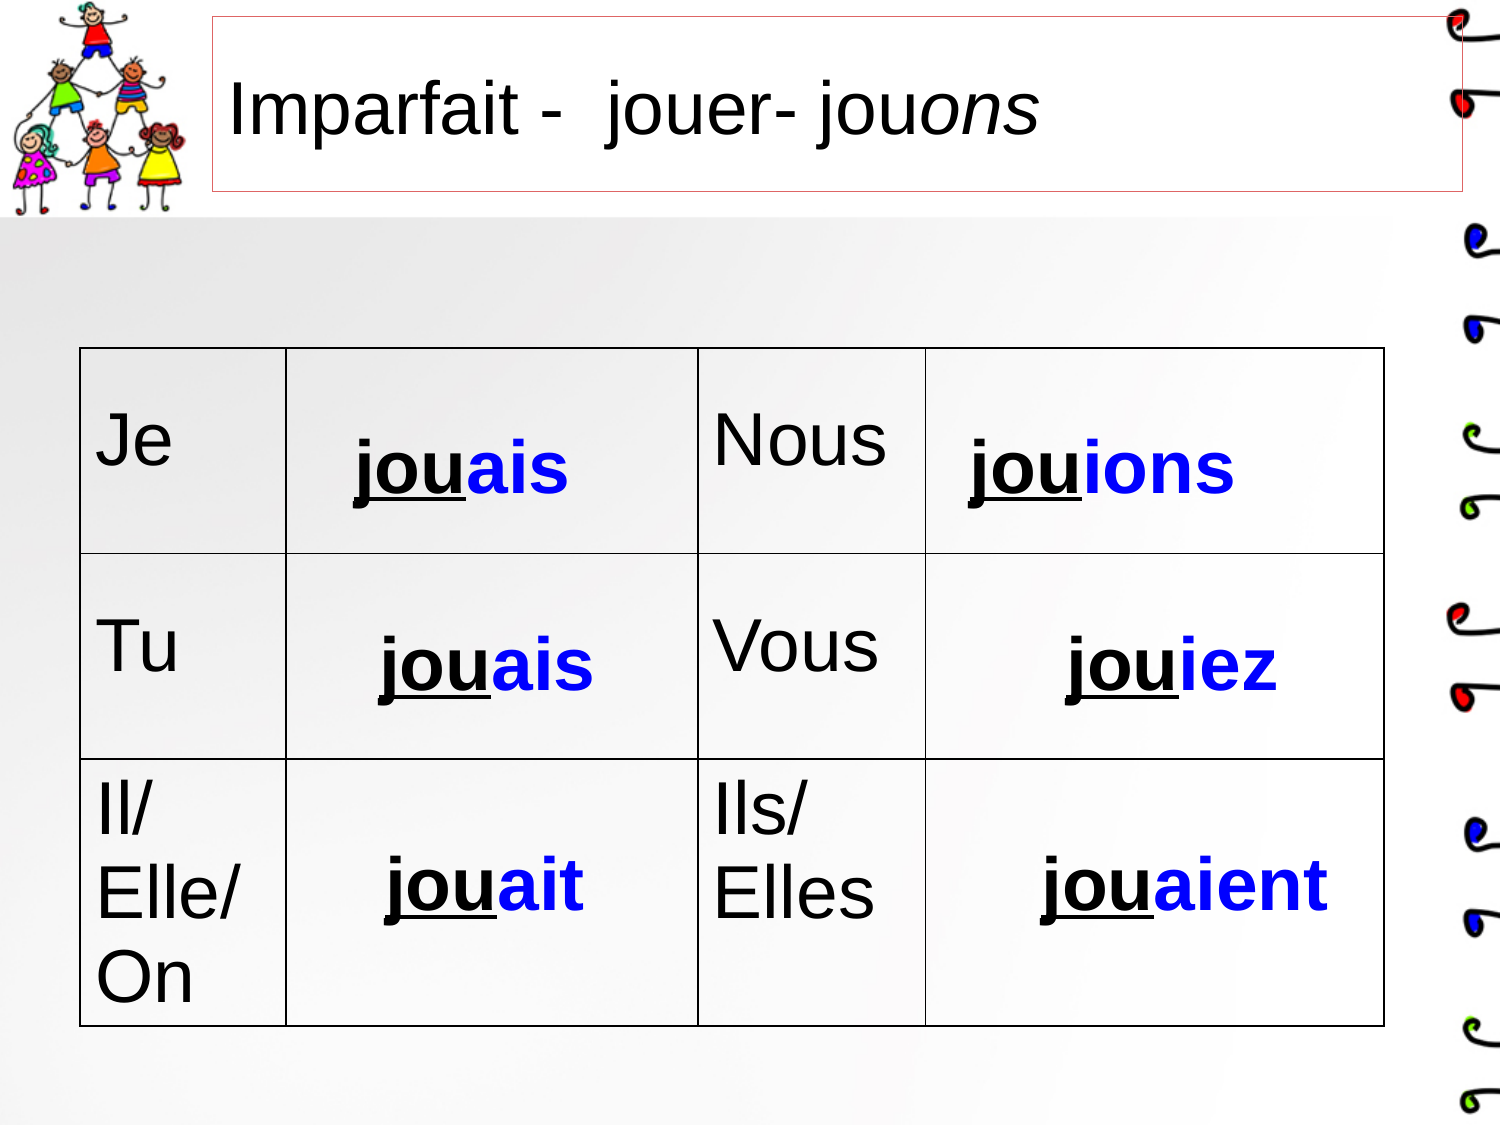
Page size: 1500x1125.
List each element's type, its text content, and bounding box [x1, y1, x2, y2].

table_cell Ils/ Elles [699, 760, 925, 1025]
table_header [926, 349, 1383, 553]
table_header Nous [699, 349, 925, 553]
text_box jouions [955, 410, 1319, 516]
table_cell Il/ Elle/ On [81, 760, 285, 1025]
picture [0, 0, 1500, 1125]
text_box jouaient [1026, 828, 1393, 934]
table_cell [287, 554, 697, 758]
table_cell Vous [699, 554, 925, 758]
table_cell Tu [81, 554, 285, 758]
table_cell [926, 760, 1383, 1025]
text_box jouiez [1051, 608, 1344, 713]
title Imparfait - jouer- jouons [212, 16, 1463, 192]
table_cell [926, 554, 1383, 758]
text_box jouait [370, 828, 601, 934]
table_header Je [81, 349, 285, 553]
table_header [287, 349, 697, 553]
text_box jouais [364, 608, 611, 713]
text_box jouais [339, 410, 586, 516]
table_cell [287, 760, 697, 1025]
